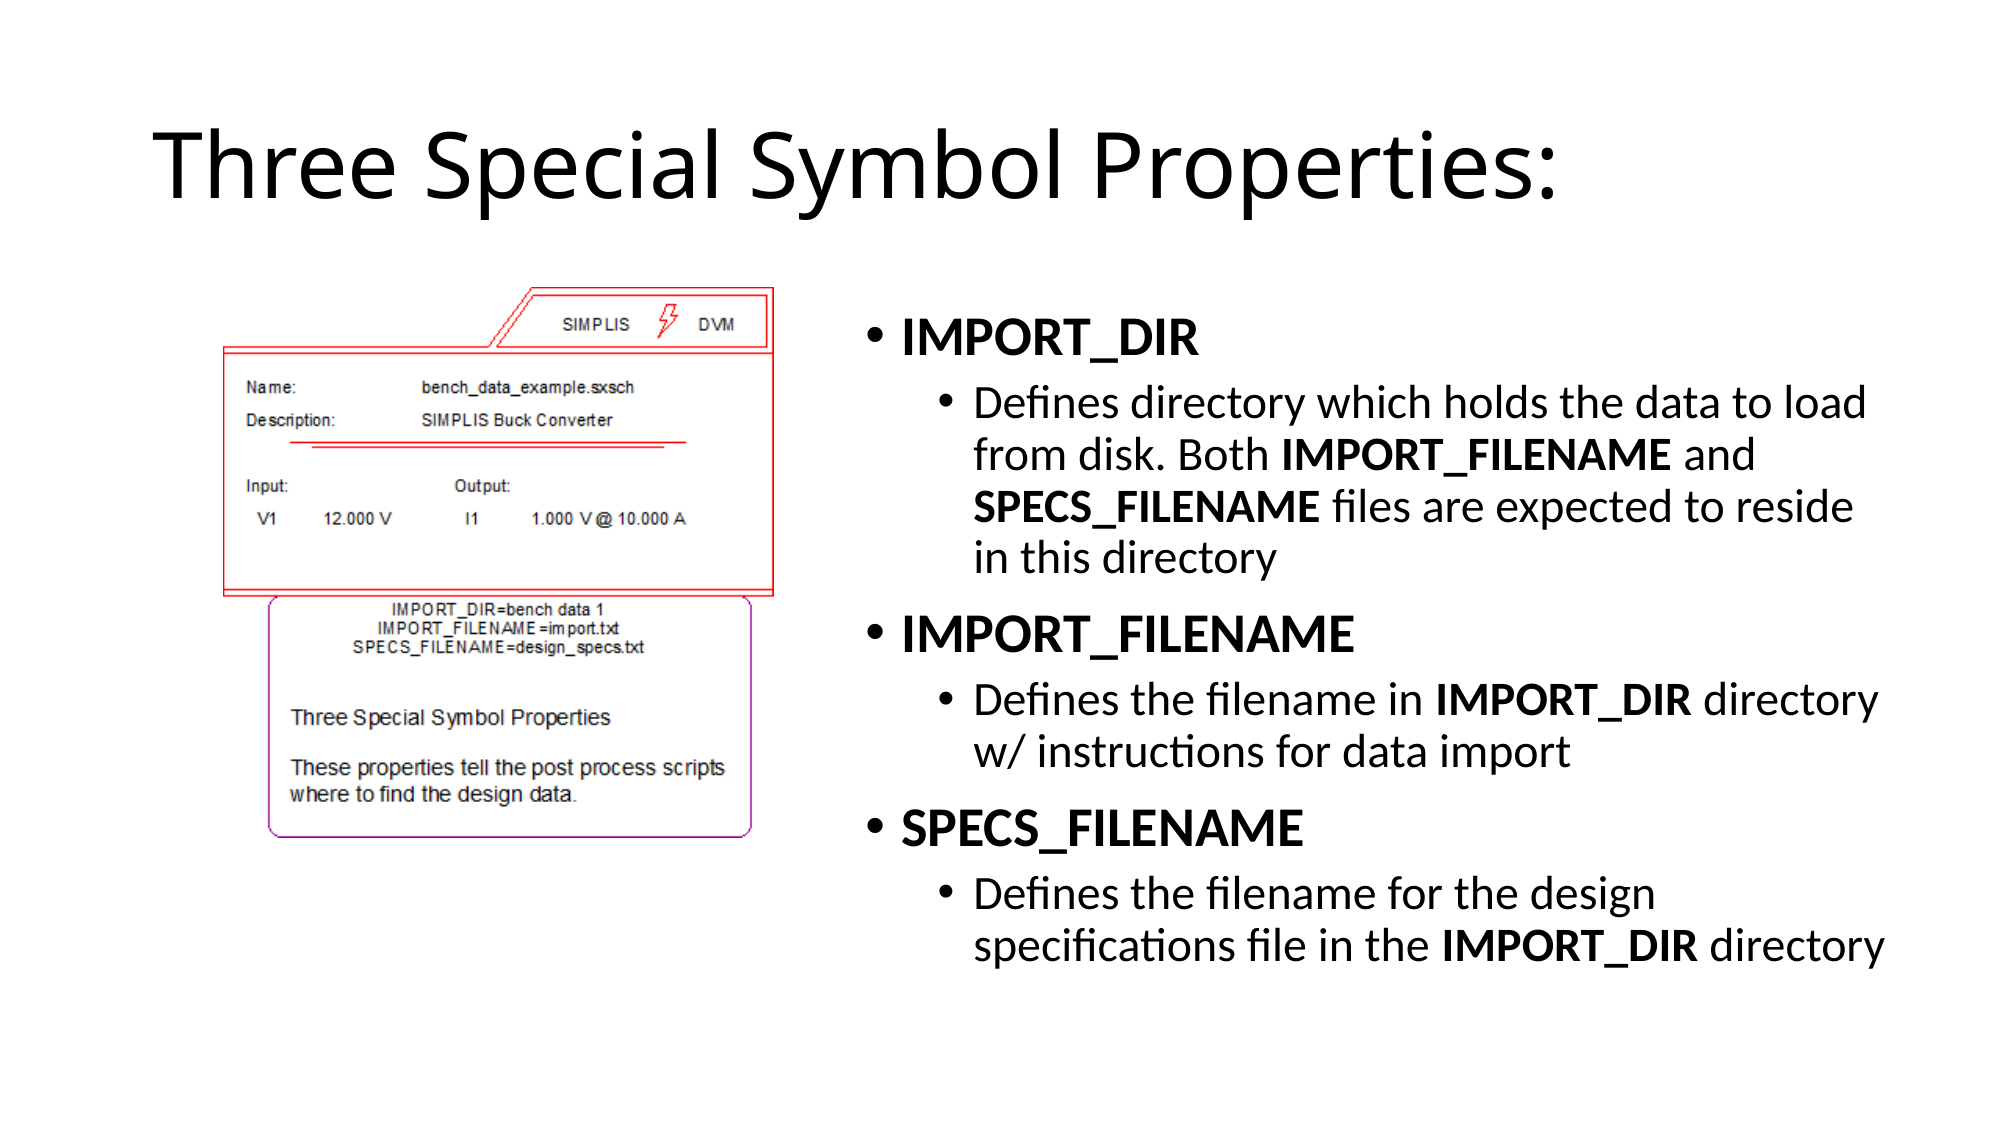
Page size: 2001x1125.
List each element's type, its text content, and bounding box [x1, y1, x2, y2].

list IMPORT_DIR Defines directory which holds the data to load from disk. Both IMPORT_FILENAME and SPECS_FILENAME files are expected to reside in this directory IMPORT_FILENAME Defines the filename in IMPORT_DIR directory w/ instructions for data import SPECS_FILENAME Defines the filename for the design specifications file in the IMPORT_DIR directory [850, 299, 1912, 1014]
picture [223, 287, 774, 838]
title Three Special Symbol Properties: [137, 59, 1863, 278]
